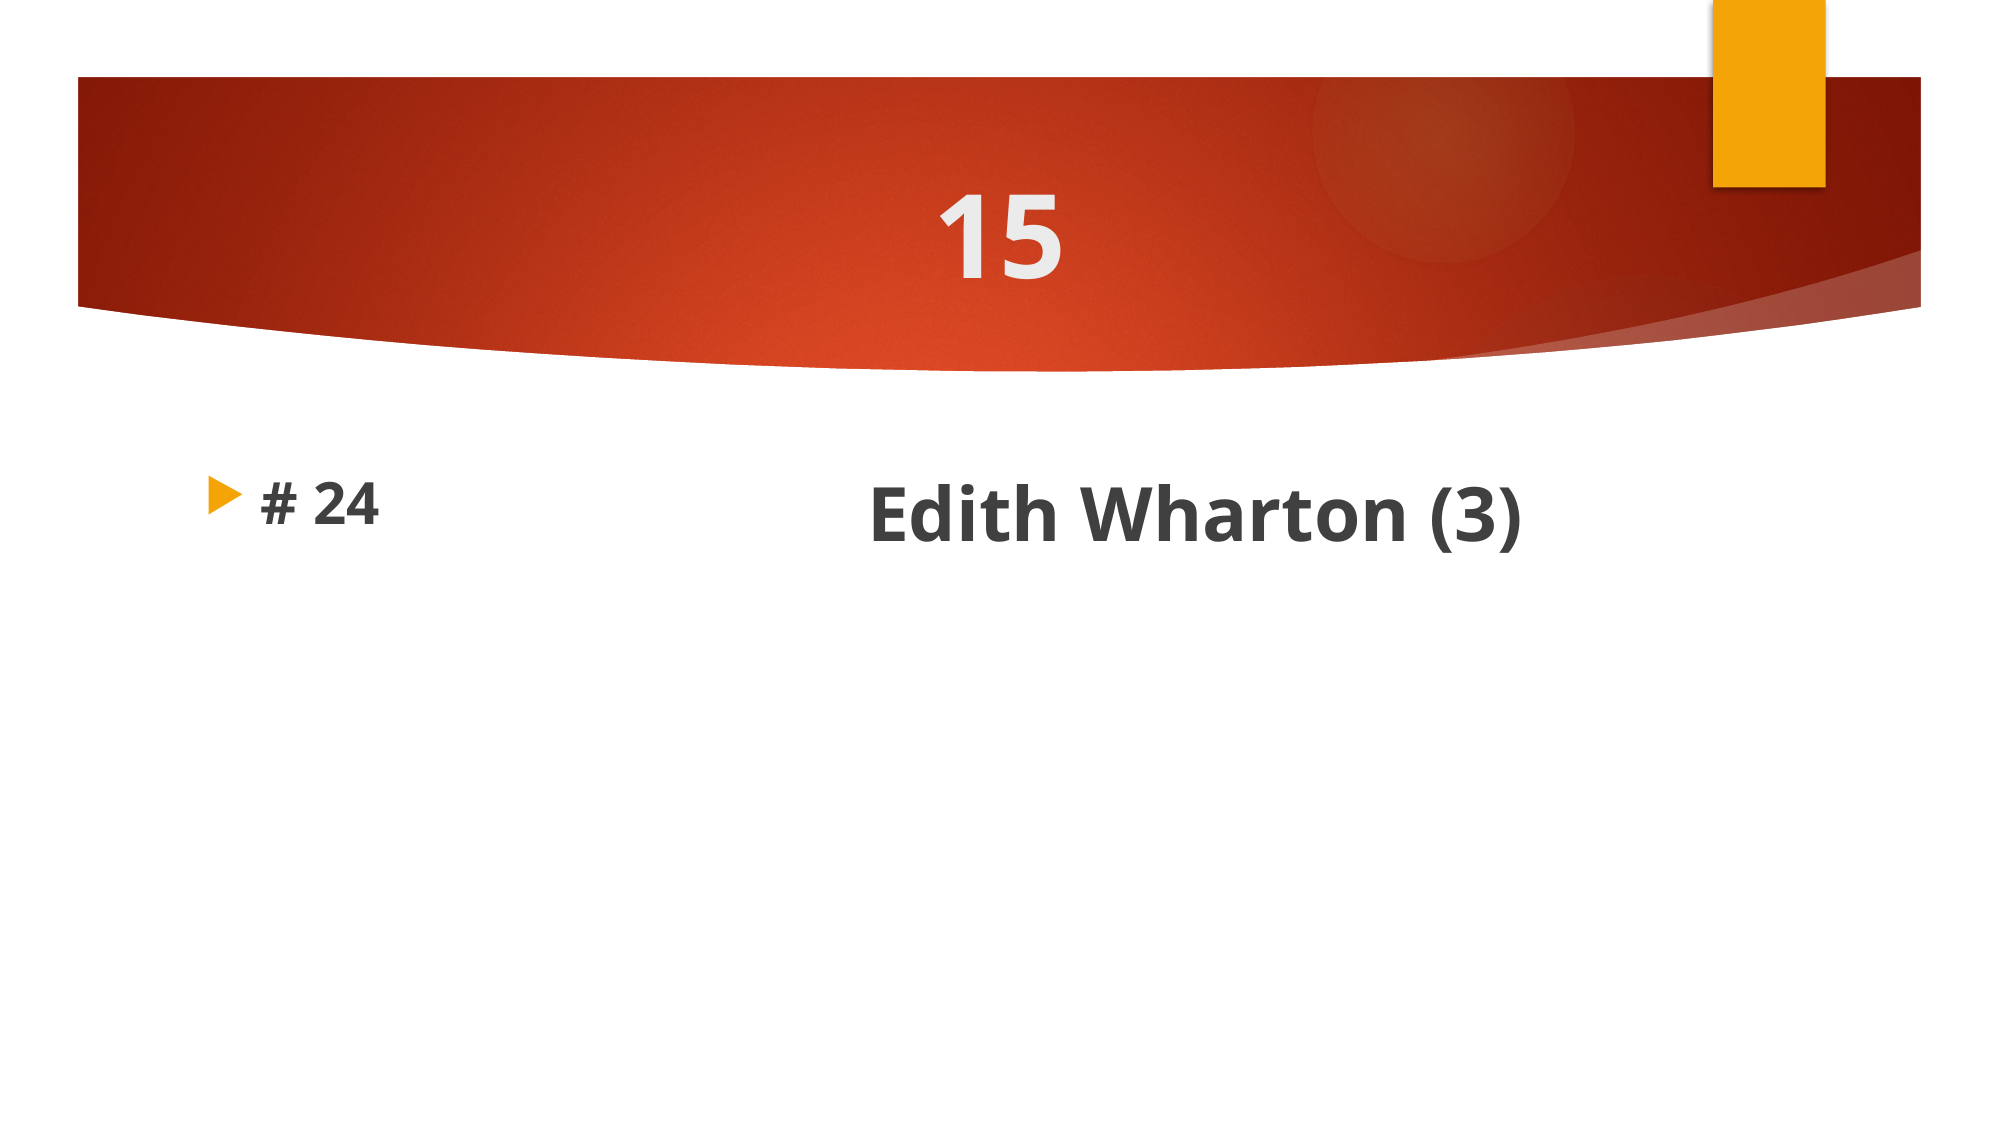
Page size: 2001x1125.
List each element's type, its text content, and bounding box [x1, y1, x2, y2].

list # 24 [189, 458, 484, 578]
text_box Edith Wharton (3) [576, 458, 1815, 974]
title 15 [281, 155, 1719, 309]
